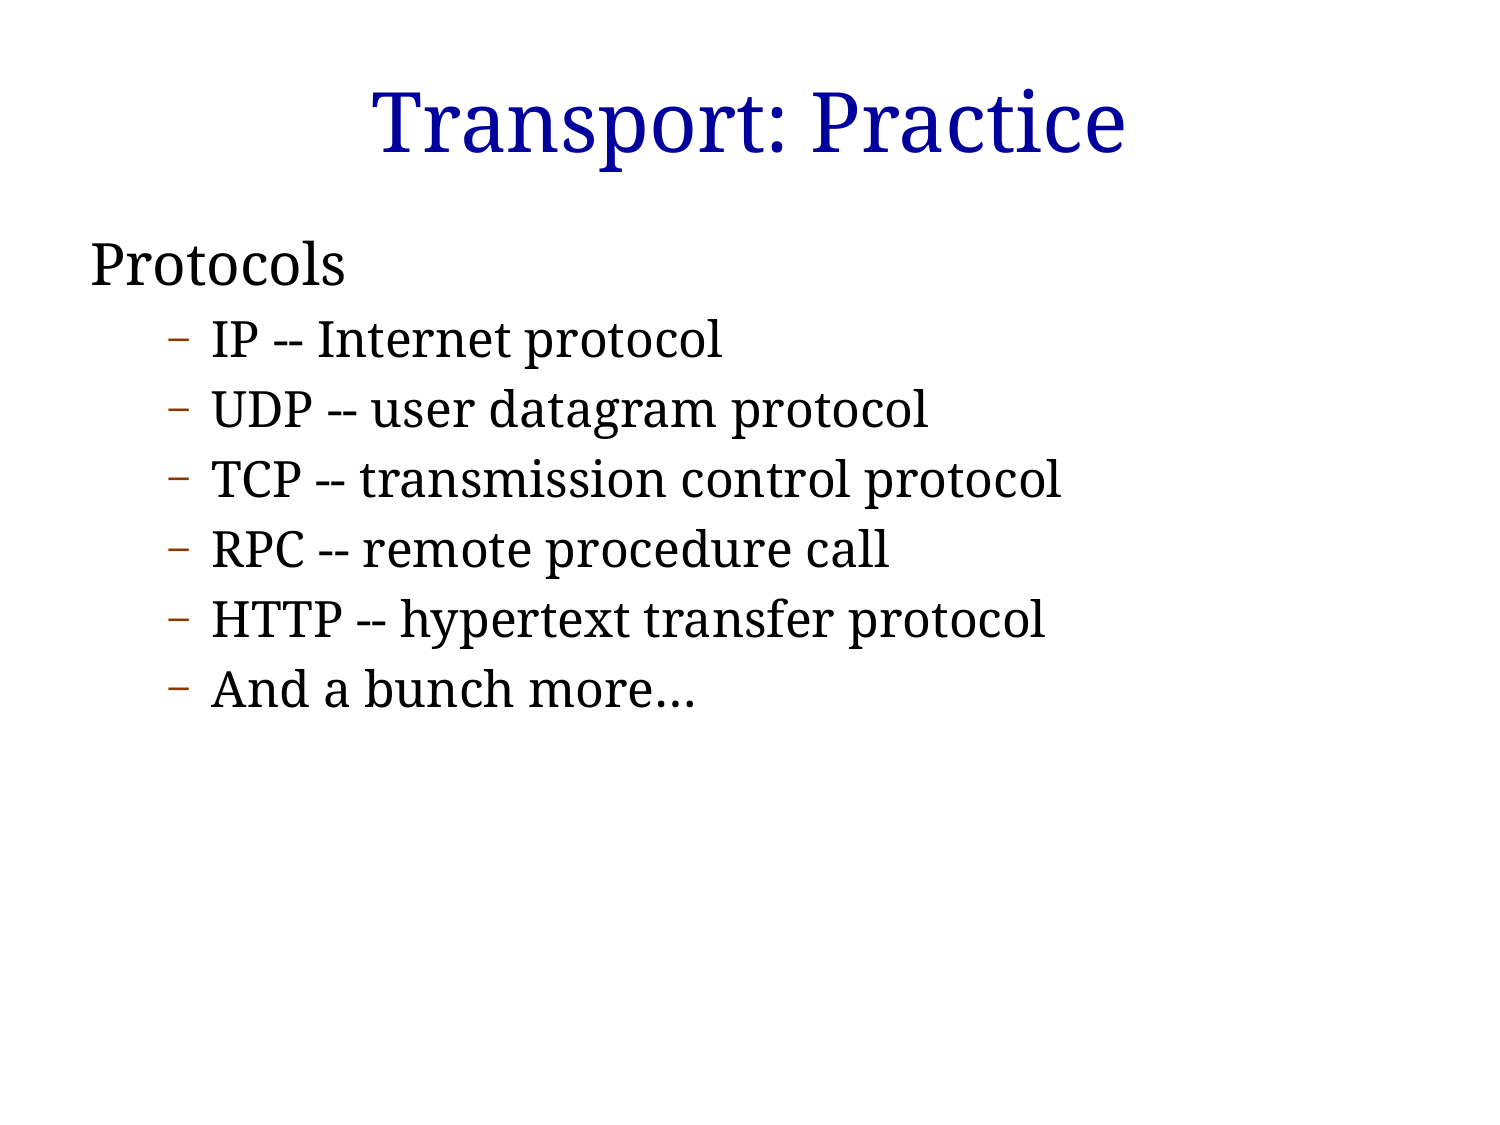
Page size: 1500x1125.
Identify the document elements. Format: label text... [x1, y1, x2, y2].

list Protocols IP -- Internet protocol UDP -- user datagram protocol TCP -- transmission control protocol RPC -- remote procedure call HTTP -- hypertext transfer protocol And a bunch more… [74, 219, 1426, 963]
title Transport: Practice [74, 47, 1426, 191]
